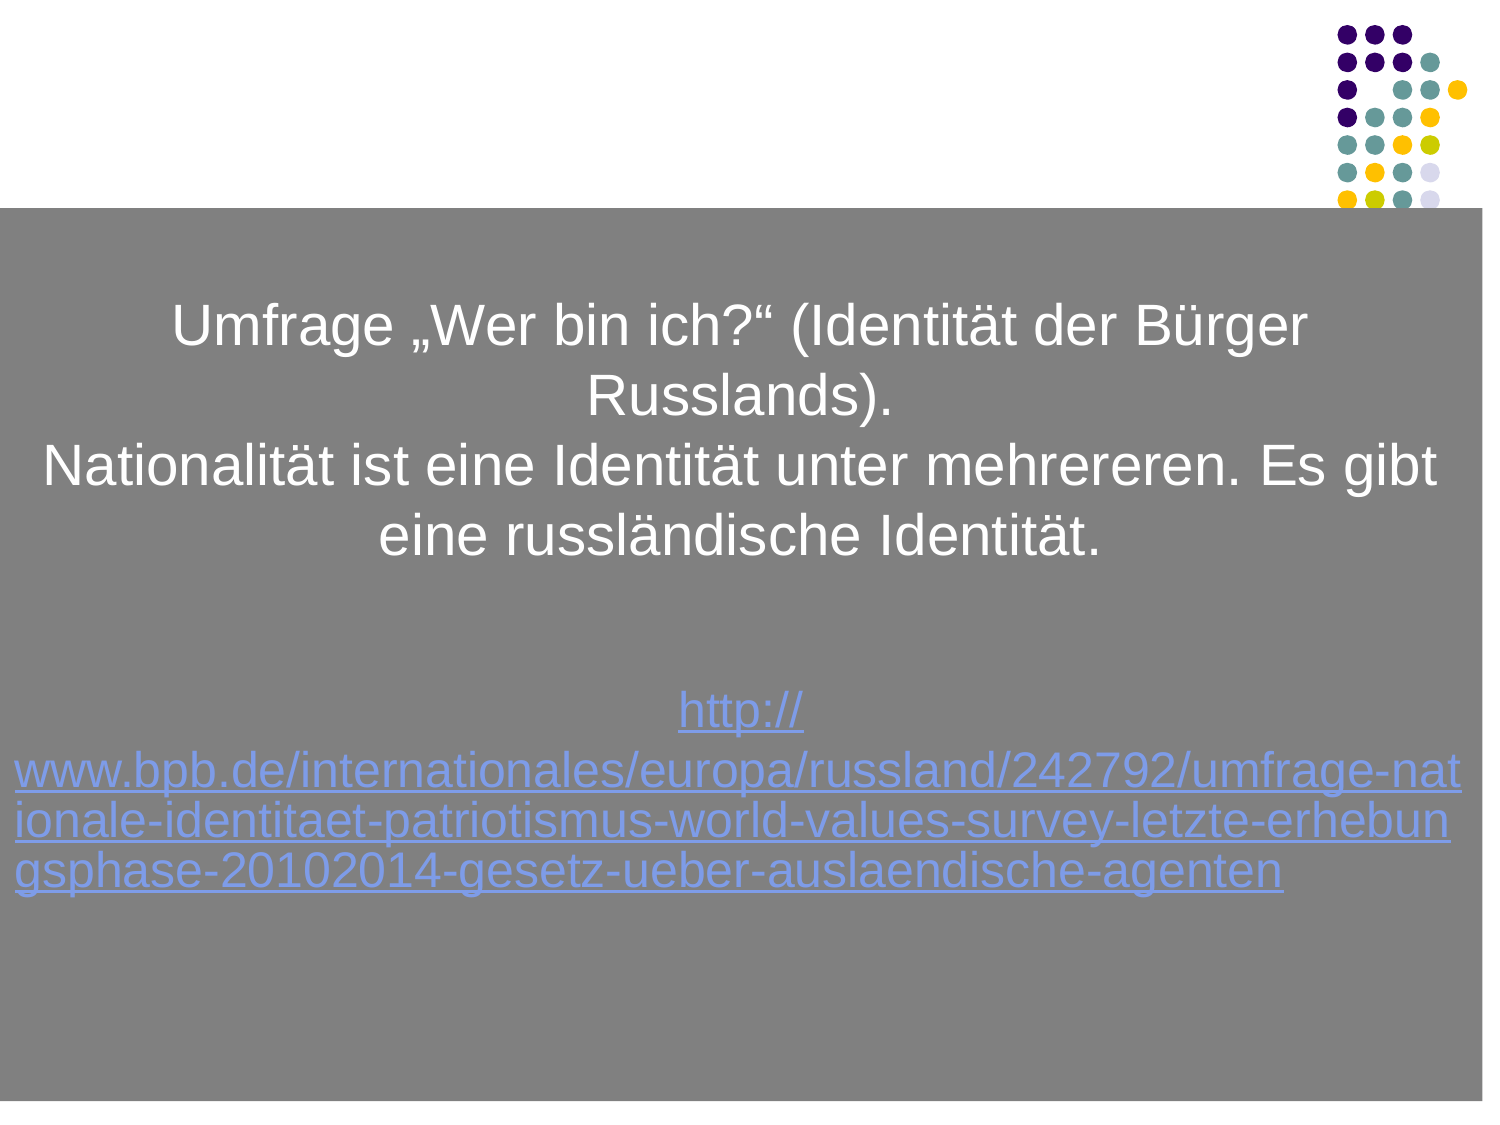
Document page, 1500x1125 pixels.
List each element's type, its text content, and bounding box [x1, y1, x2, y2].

text_box Umfrage „Wer bin ich?“ (Identität der Bürger Russlands). Nationalität ist eine Identität unter mehrereren. Es gibt eine russländische Identität. http://www.bpb.de/internationales/europa/russland/242792/umfrage-nationale-identitaet-patriotismus-world-values-survey-letzte-erhebungsphase-20102014-gesetz-ueber-auslaendische-agenten [0, 208, 1483, 1102]
